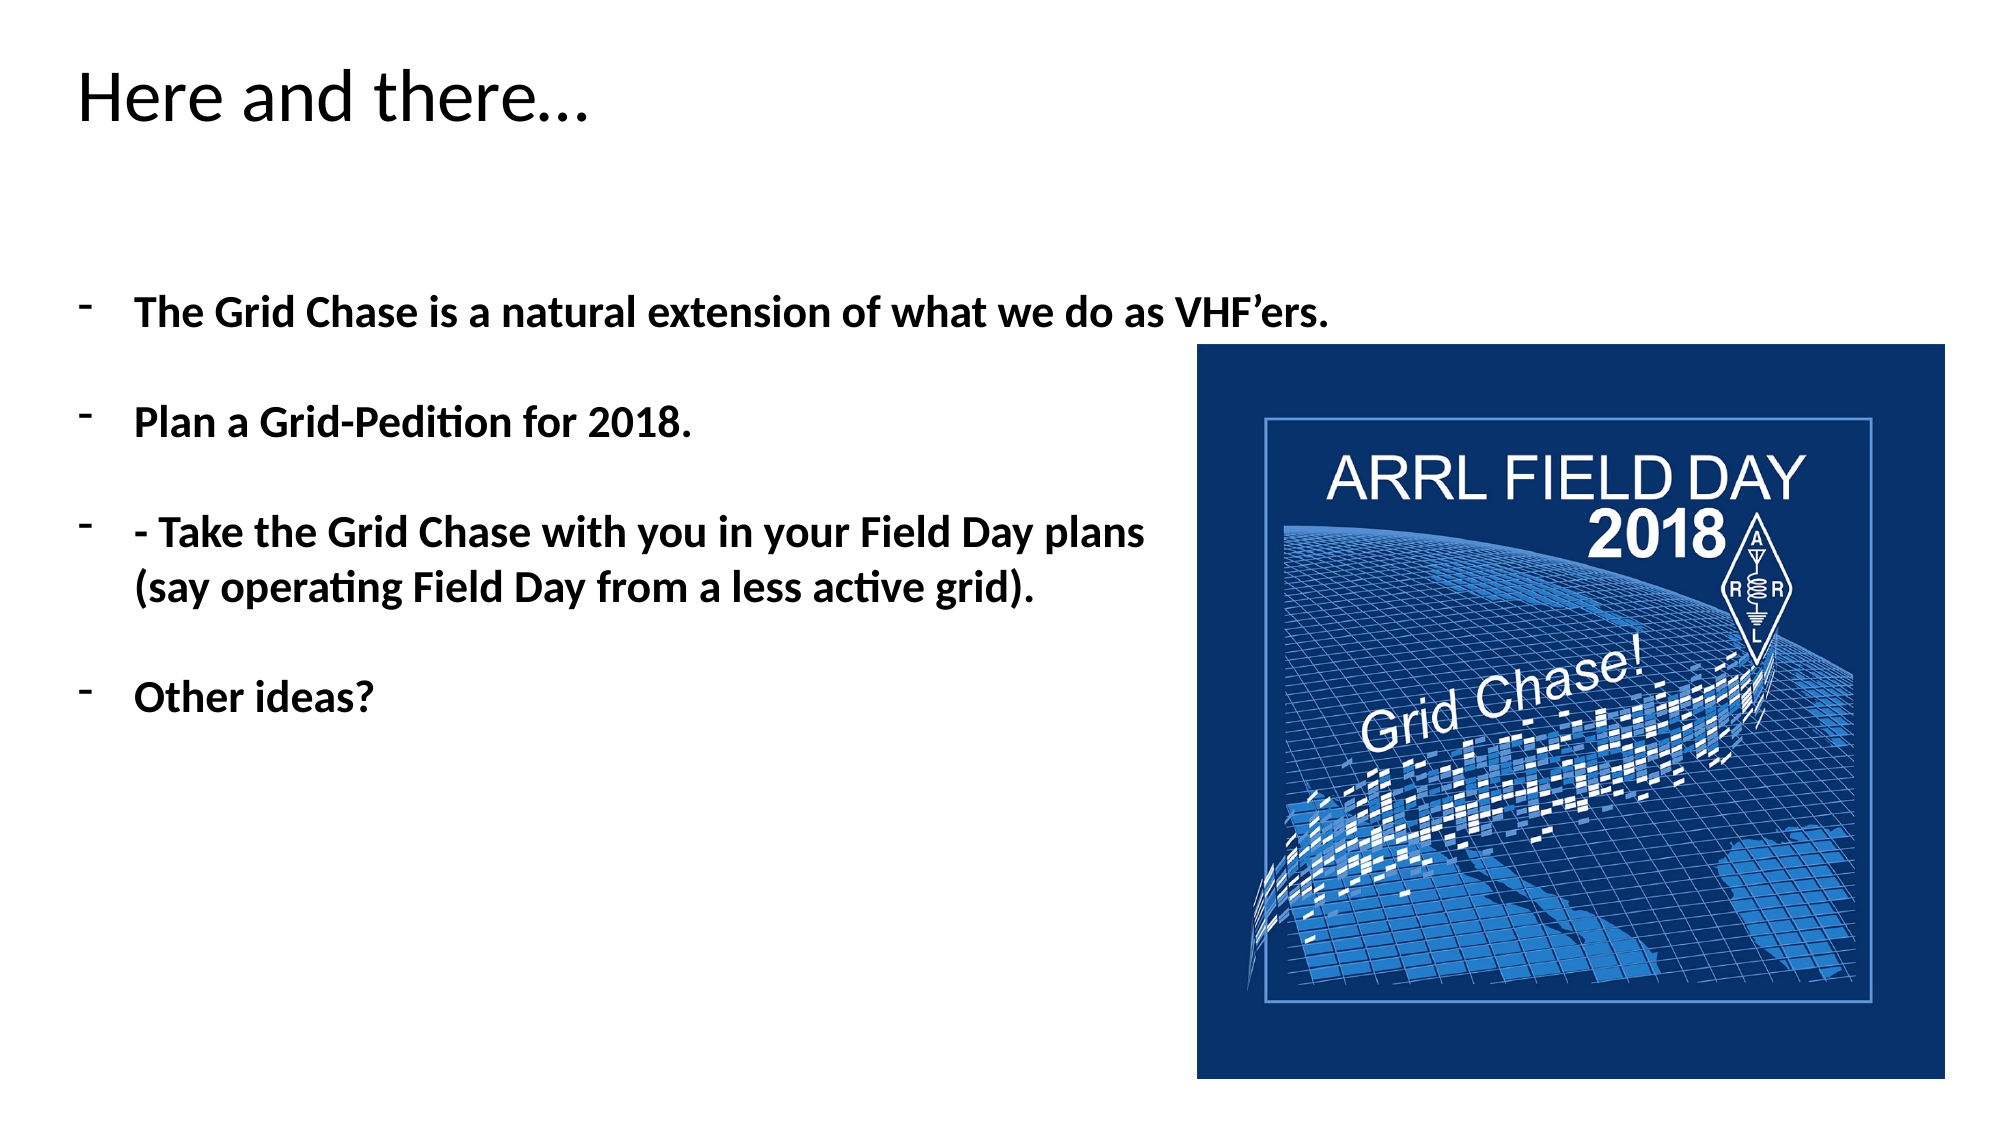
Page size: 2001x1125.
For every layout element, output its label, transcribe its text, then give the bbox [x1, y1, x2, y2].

picture [1197, 344, 1945, 1079]
text_box Here and there… The Grid Chase is a natural extension of what we do as VHF’ers. Plan a Grid-Pedition for 2018. - Take the Grid Chase with you in your Field Day plans (say operating Field Day from a less active grid). Other ideas? [63, 39, 1945, 1079]
